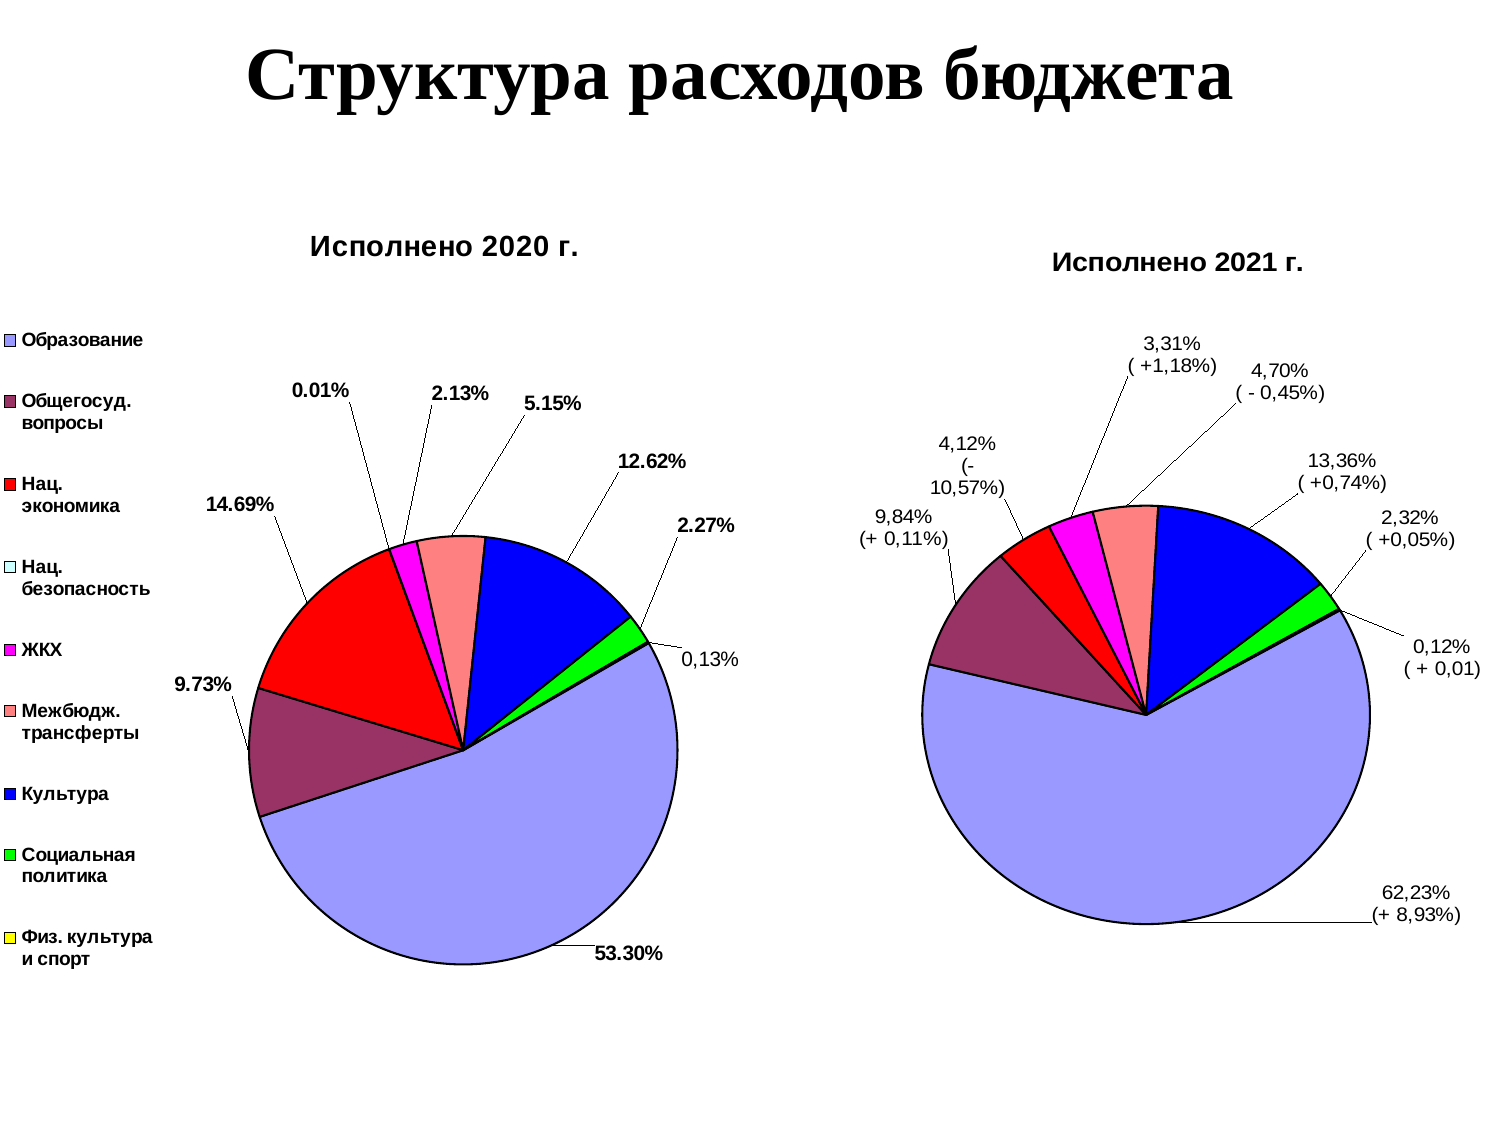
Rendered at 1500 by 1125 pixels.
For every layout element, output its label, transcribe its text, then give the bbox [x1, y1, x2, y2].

title Структура расходов бюджета [64, 0, 1415, 149]
chart [837, 231, 1500, 975]
chart [0, 207, 762, 1059]
